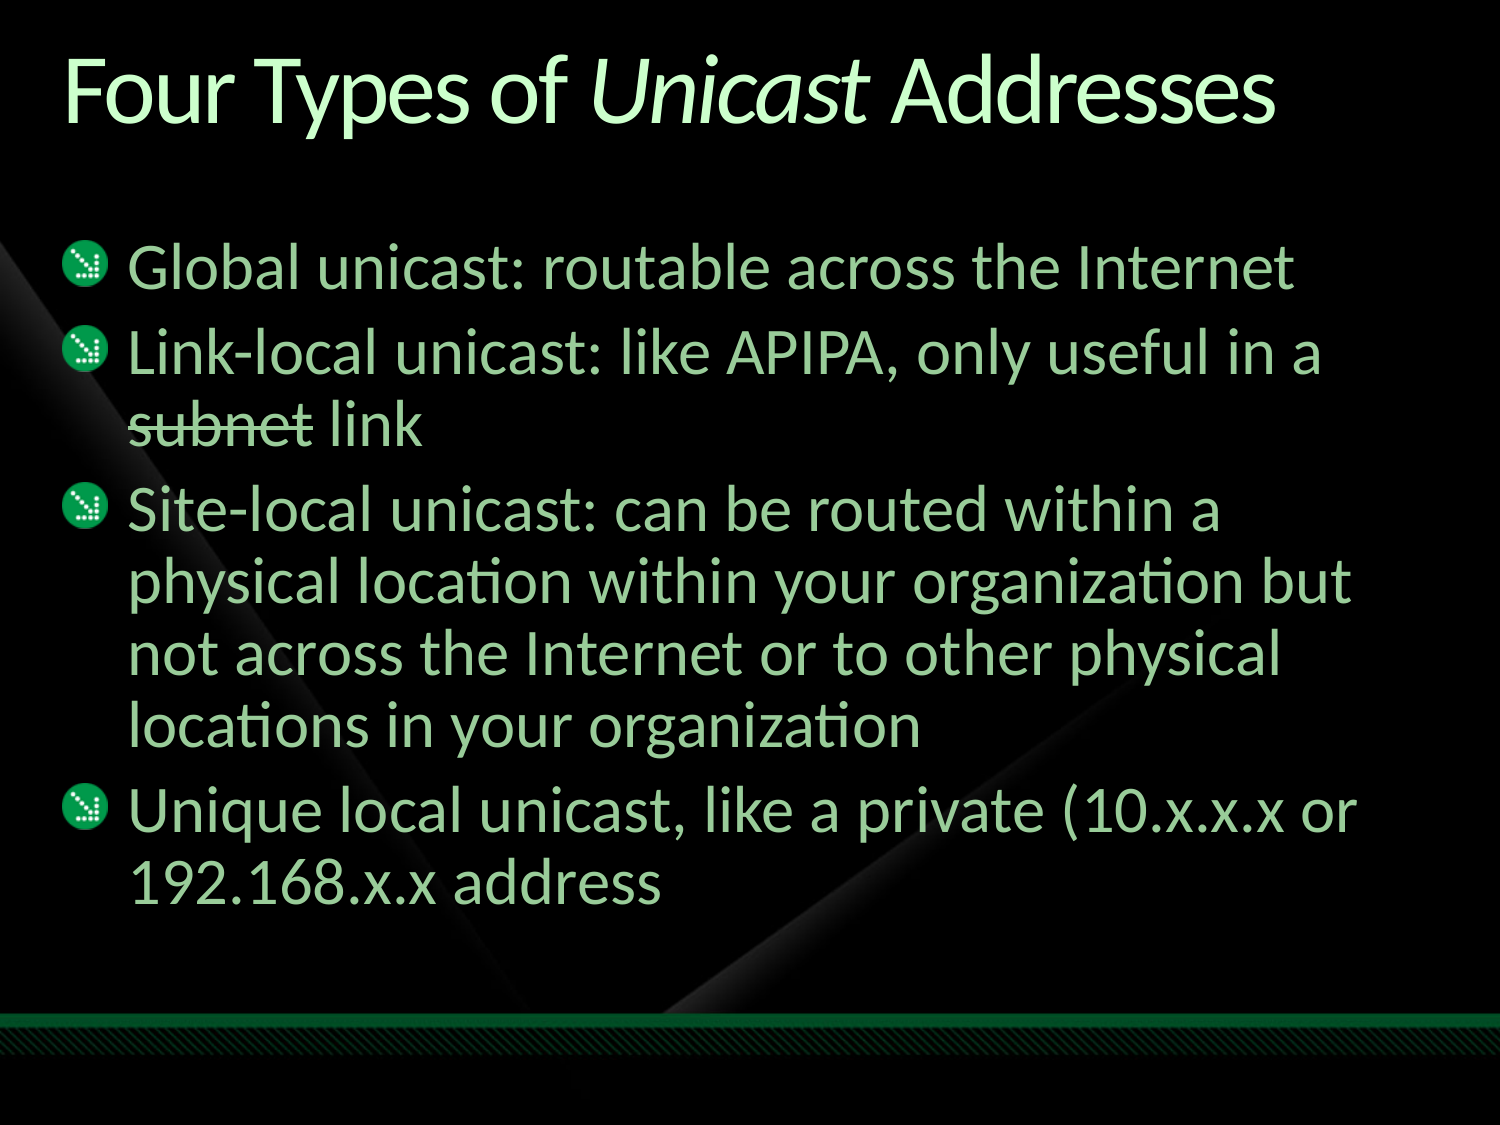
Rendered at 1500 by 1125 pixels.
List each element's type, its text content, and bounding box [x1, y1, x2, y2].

list Global unicast: routable across the Internet Link-local unicast: like APIPA, only useful in a subnet link Site-local unicast: can be routed within a physical location within your organization but not across the Internet or to other physical locations in your organization Unique local unicast, like a private (10.x.x.x or 192.168.x.x address [62, 231, 1438, 1024]
picture [0, 0, 1500, 1125]
title Four Types of Unicast Addresses [62, 37, 1438, 147]
